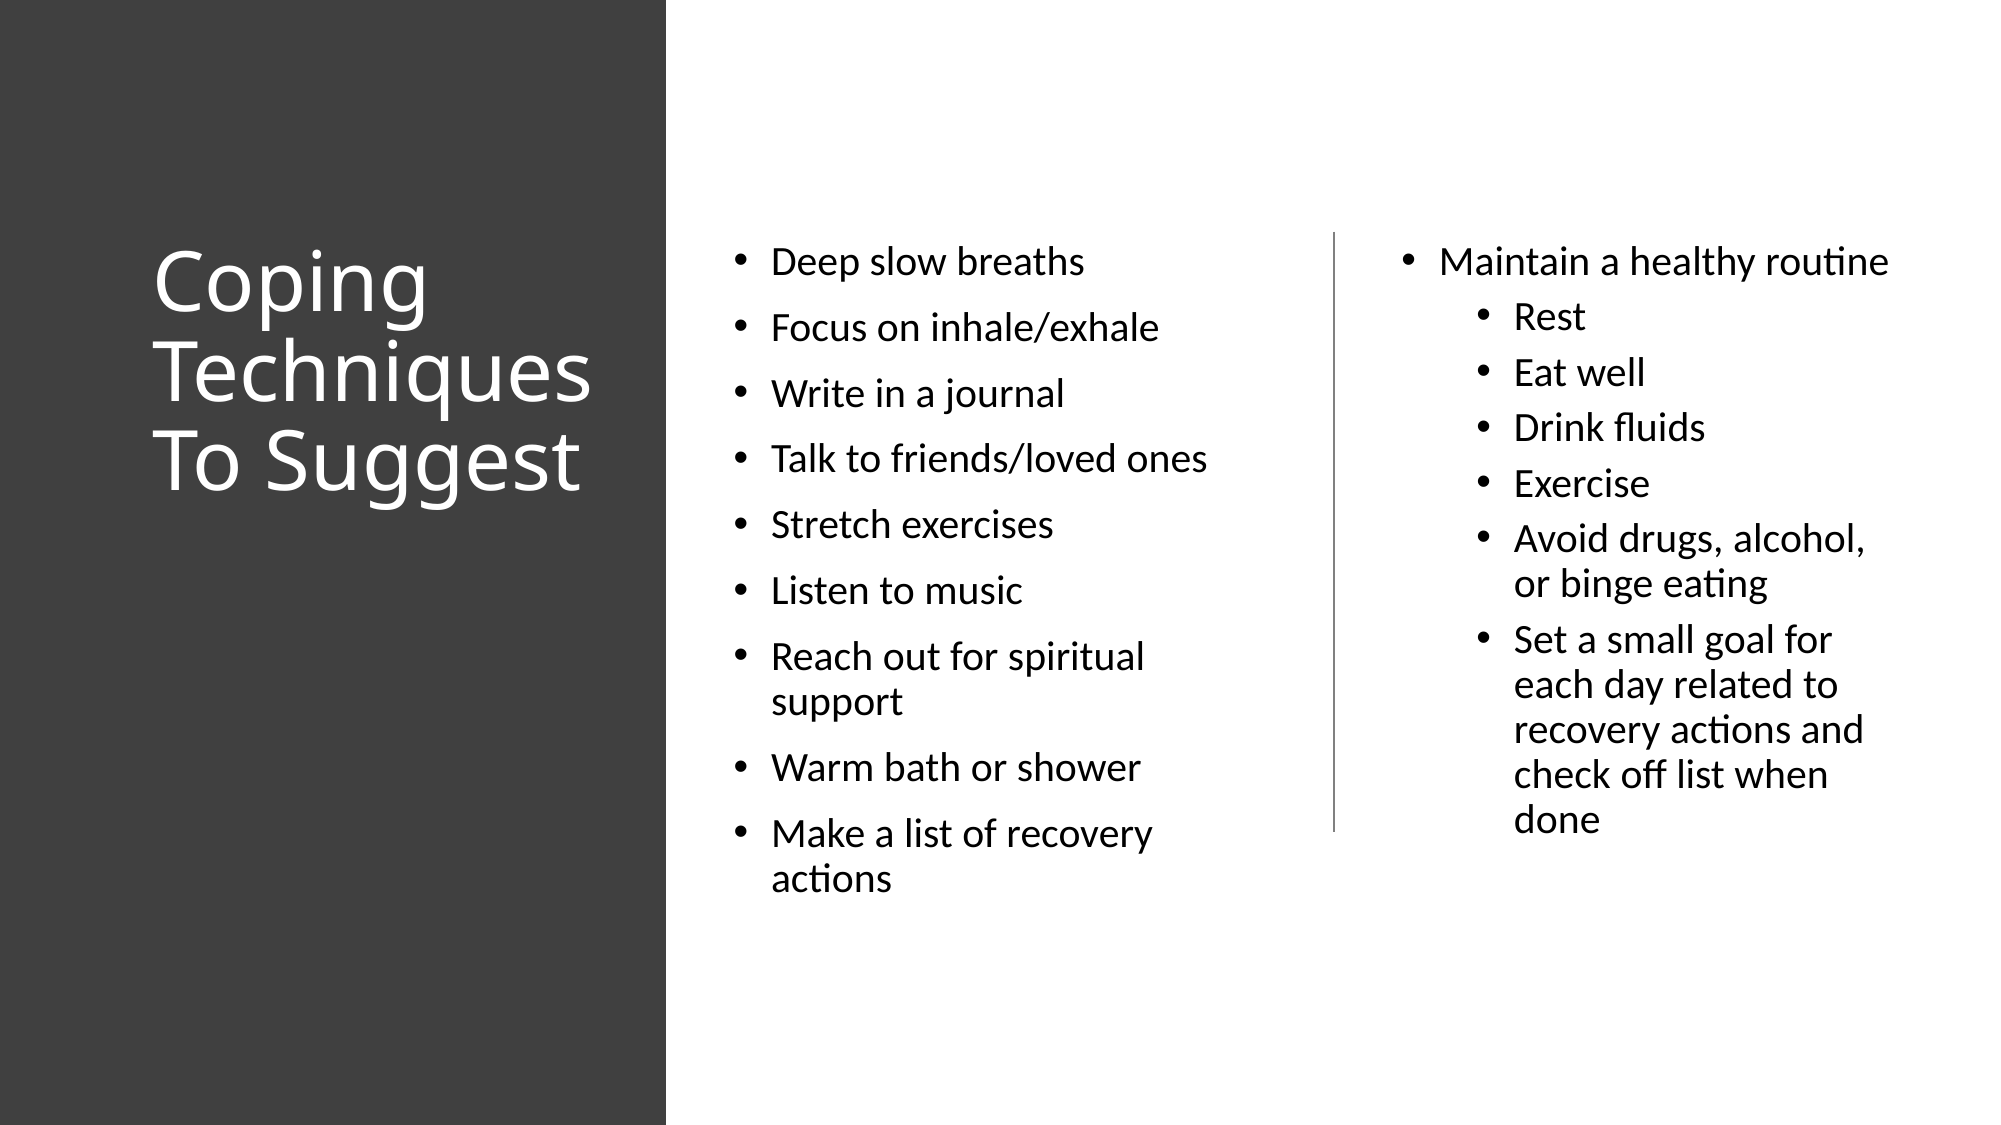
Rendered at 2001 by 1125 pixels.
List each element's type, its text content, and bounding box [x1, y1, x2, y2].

text_box [0, 0, 667, 1125]
title Coping Techniques To Suggest [137, 231, 613, 948]
list Maintain a healthy routine Rest Eat well Drink fluids Exercise Avoid drugs, alcohol, or binge eating Set a small goal for each day related to recovery actions and check off list when done [1386, 231, 1911, 948]
list Deep slow breaths Focus on inhale/exhale Write in a journal Talk to friends/loved ones Stretch exercises Listen to music Reach out for spiritual support Warm bath or shower Make a list of recovery actions [718, 231, 1281, 948]
